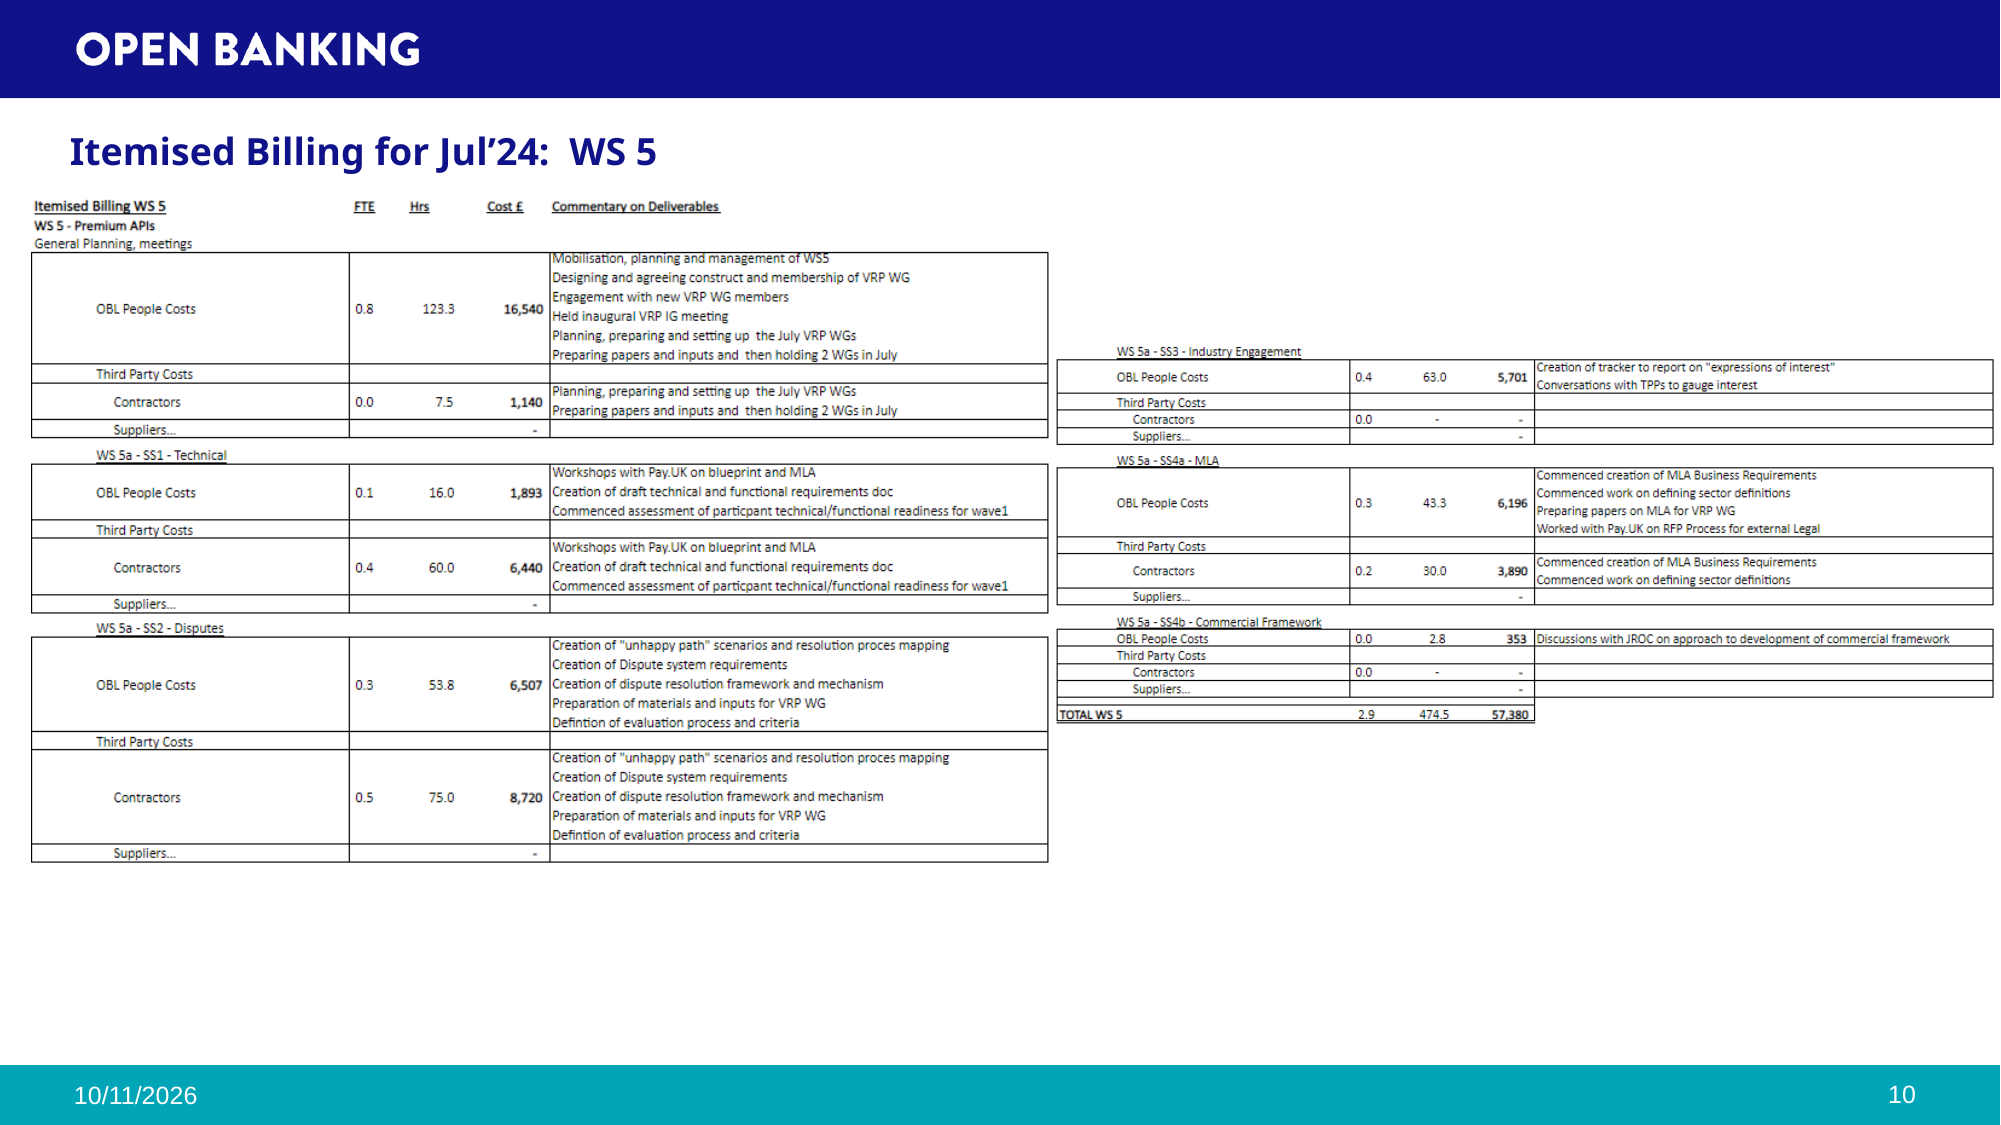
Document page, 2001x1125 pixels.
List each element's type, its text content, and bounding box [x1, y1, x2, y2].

picture [31, 194, 1997, 864]
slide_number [59, 1065, 509, 1125]
title Itemised Billing for Jul’24: WS 5 [54, 125, 1629, 207]
picture [43, 0, 452, 99]
footer [662, 1064, 1338, 1124]
slide_number 10 [1412, 1064, 1932, 1124]
